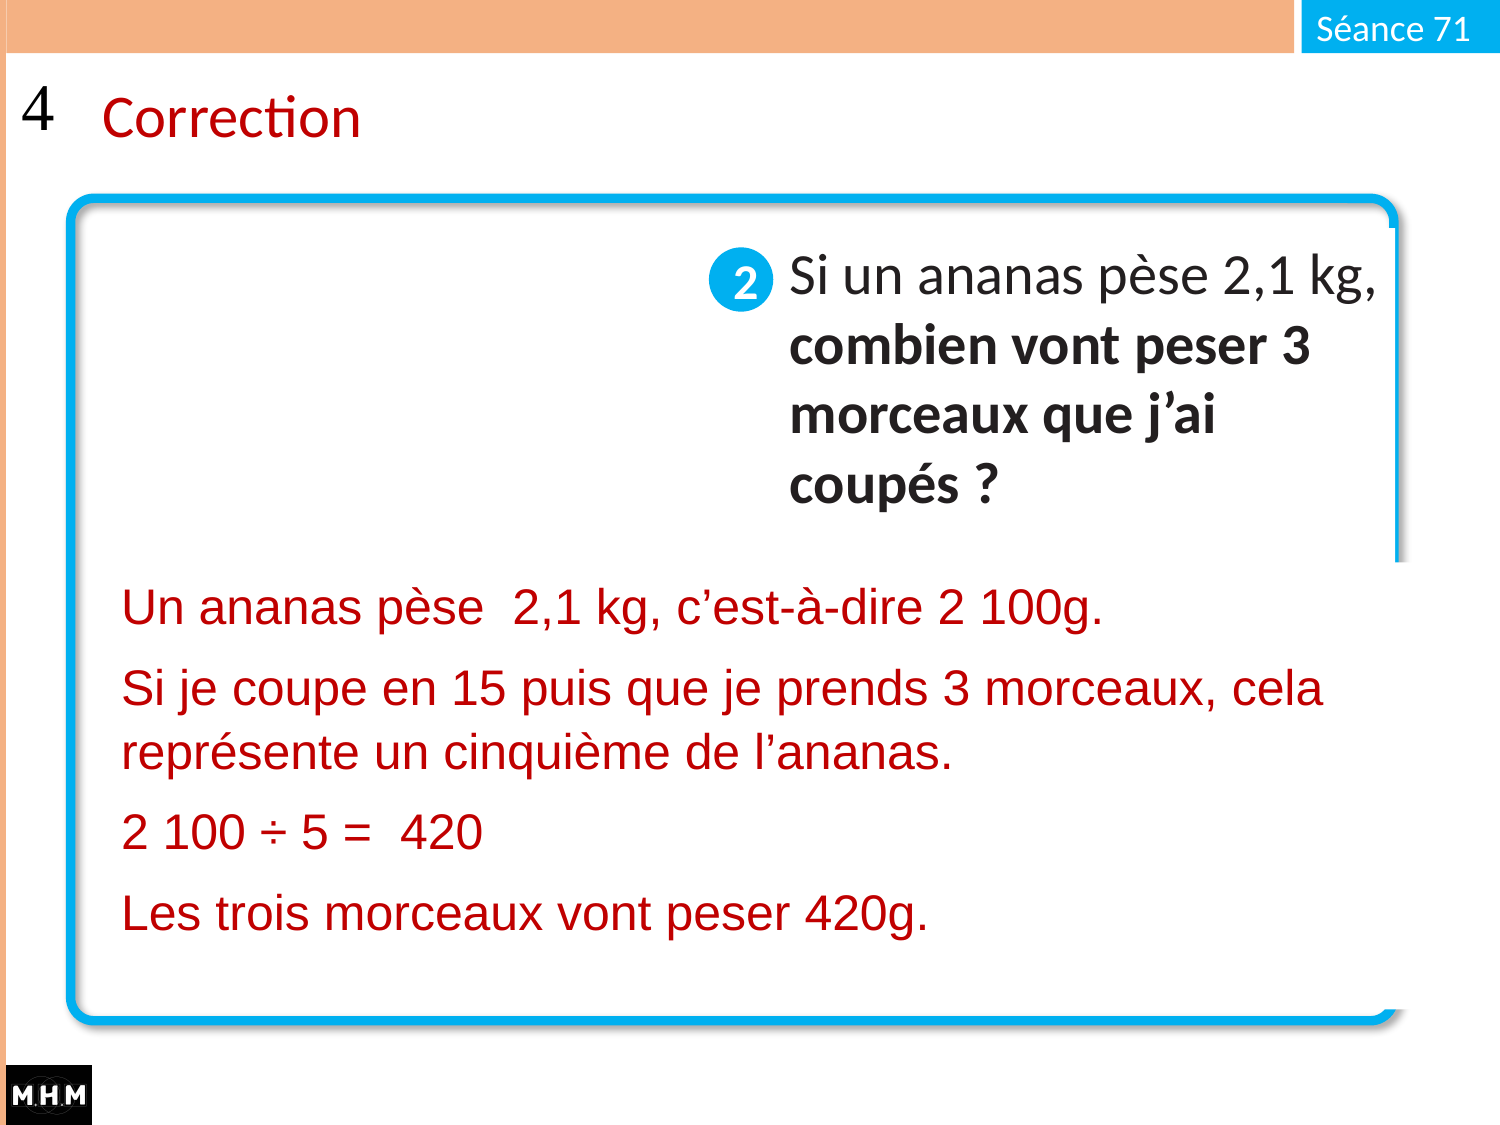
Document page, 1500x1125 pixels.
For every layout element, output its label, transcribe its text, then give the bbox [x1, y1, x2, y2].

text_box 2 [707, 246, 775, 313]
title Correction [87, 32, 1382, 158]
text_box Si un ananas pèse 2,1 kg, combien vont peser 3 morceaux que j’ai coupés ? [774, 228, 1396, 562]
text_box Un ananas pèse 2,1 kg, c’est-à-dire 2 100g. Si je coupe en 15 puis que je prends 3 morceaux, cela représente un cinquième de l’ananas. 2 100 ÷ 5 = 420 Les trois morceaux vont peser 420g. [106, 562, 1414, 1010]
text_box [69, 197, 1395, 1022]
picture [6, 1065, 92, 1125]
